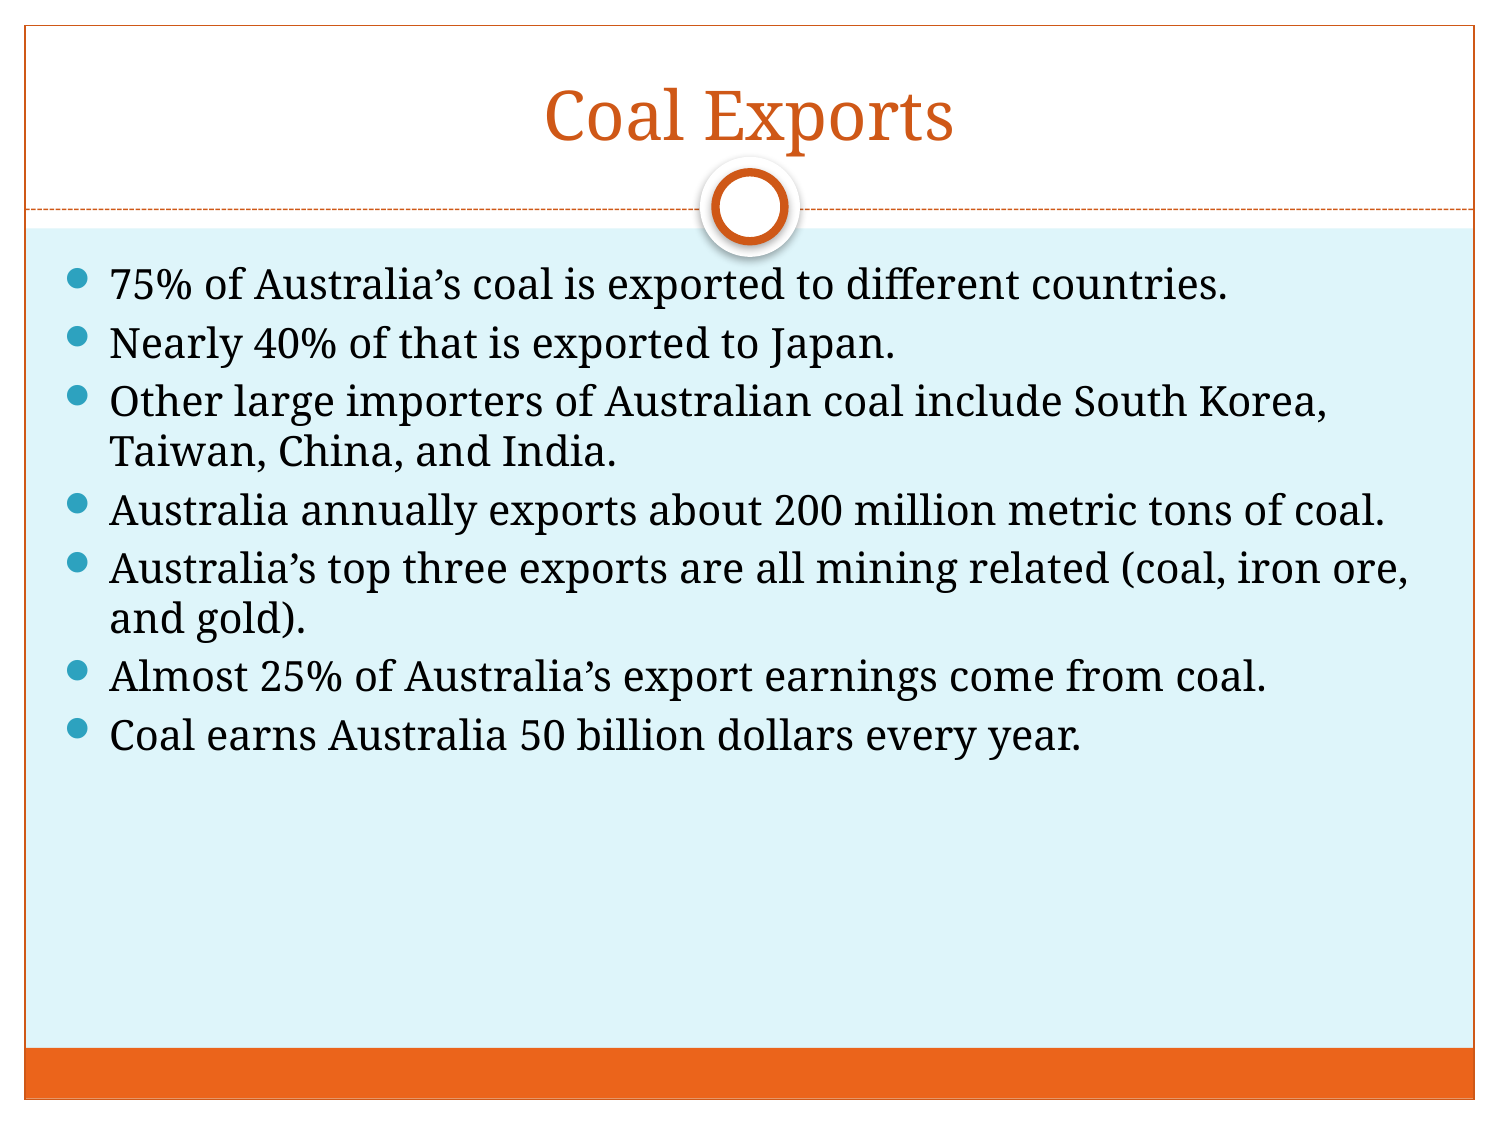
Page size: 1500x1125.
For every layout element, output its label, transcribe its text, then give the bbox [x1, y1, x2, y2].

title Coal Exports [49, 37, 1450, 162]
list 75% of Australia’s coal is exported to different countries. Nearly 40% of that is exported to Japan. Other large importers of Australian coal include South Korea, Taiwan, China, and India. Australia annually exports about 200 million metric tons of coal. Australia’s top three exports are all mining related (coal, iron ore, and gold). Almost 25% of Australia’s export earnings come from coal. Coal earns Australia 50 billion dollars every year. [49, 250, 1445, 1001]
